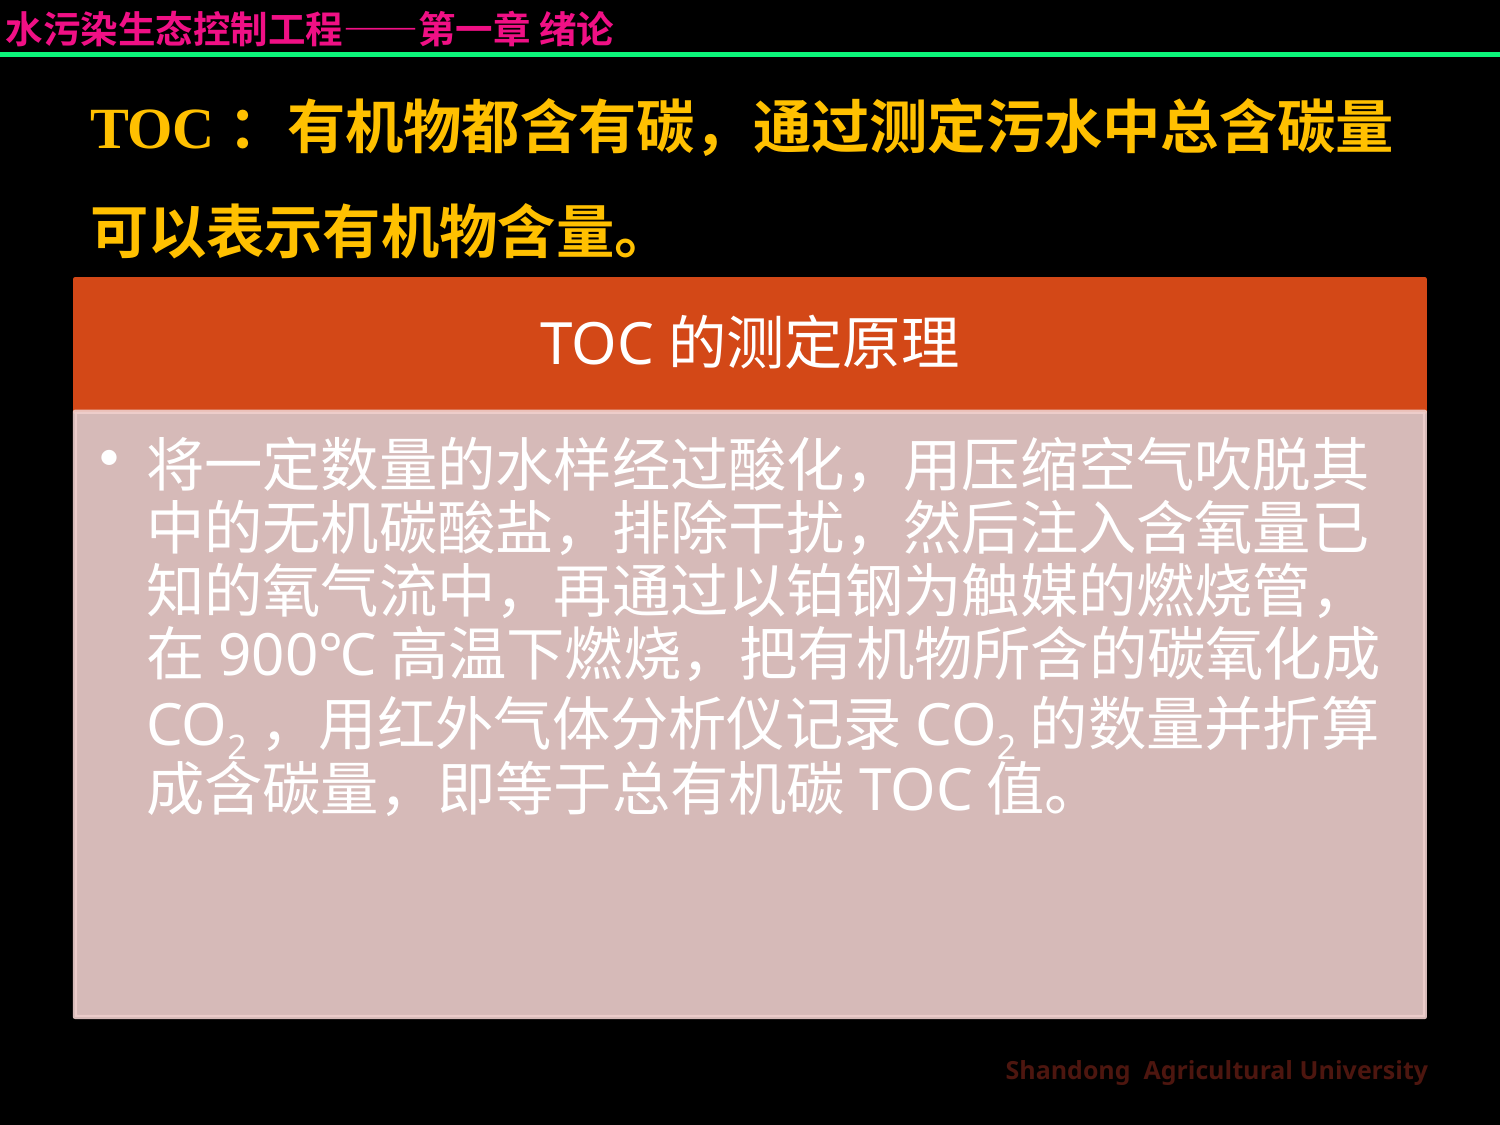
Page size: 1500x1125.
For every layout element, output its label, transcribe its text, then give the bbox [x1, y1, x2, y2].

title TOC：有机物都含有碳，通过测定污水中总含碳量可以表示有机物含量。 [75, 66, 1425, 254]
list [74, 276, 1426, 1020]
